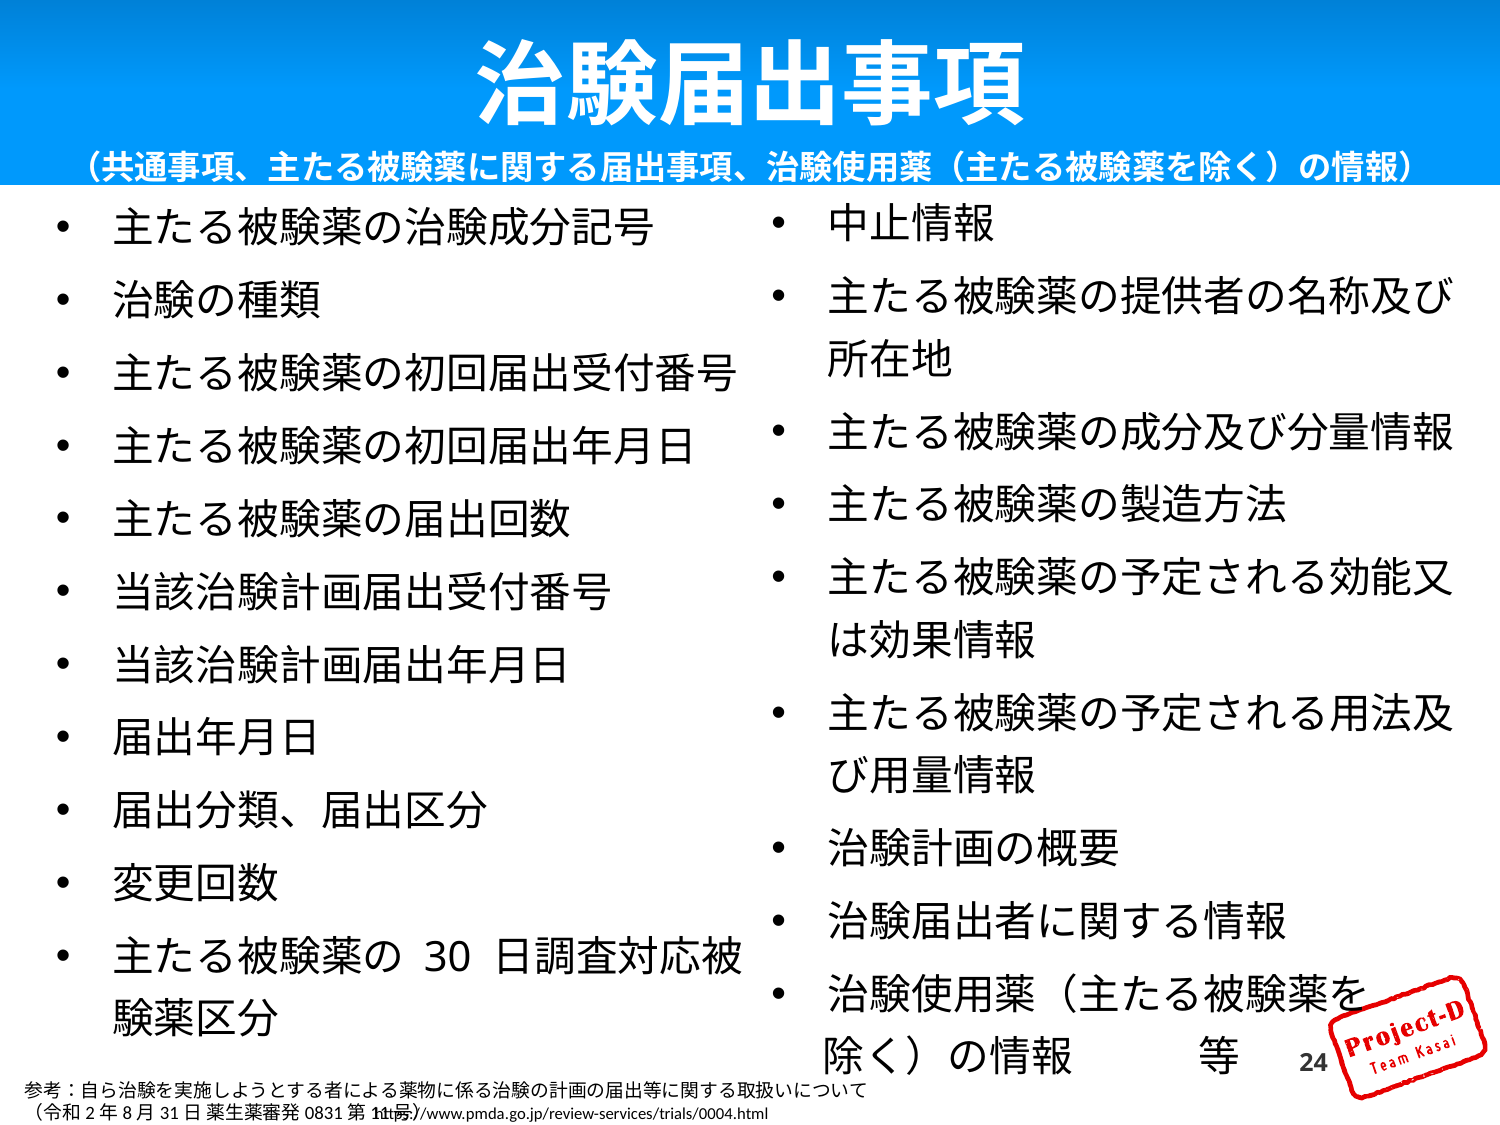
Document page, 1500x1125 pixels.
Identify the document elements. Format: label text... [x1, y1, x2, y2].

text_box https://www.pmda.go.jp/review-services/trials/0004.html [360, 1096, 1010, 1125]
text_box 参考：自ら治験を実施しようとする者による薬物に係る治験の計画の届出等に関する取扱いについて （令和2年8月31日 薬生薬審発0831第11号） [9, 1070, 1408, 1125]
title 治験届出事項 （共通事項、主たる被験薬に関する届出事項、治験使用薬（主たる被験薬を除く）の情報） [0, 0, 1500, 185]
picture [1327, 974, 1488, 1101]
list 主たる被験薬の治験成分記号 治験の種類 主たる被験薬の初回届出受付番号 主たる被験薬の初回届出年月日 主たる被験薬の届出回数 当該治験計画届出受付番号 当該治験計画届出年月日 届出年月日 届出分類、届出区分 変更回数 主たる被験薬の 30 日調査対応被験薬区分 [41, 181, 756, 924]
text_box 中止情報 主たる被験薬の提供者の名称及び所在地 主たる被験薬の成分及び分量情報 主たる被験薬の製造方法 主たる被験薬の予定される効能又は効果情報 主たる被験薬の予定される用法及び用量情報 治験計画の概要 治験届出者に関する情報 治験使用薬（主たる被験薬を 除く）の情報 等 [756, 177, 1485, 1070]
